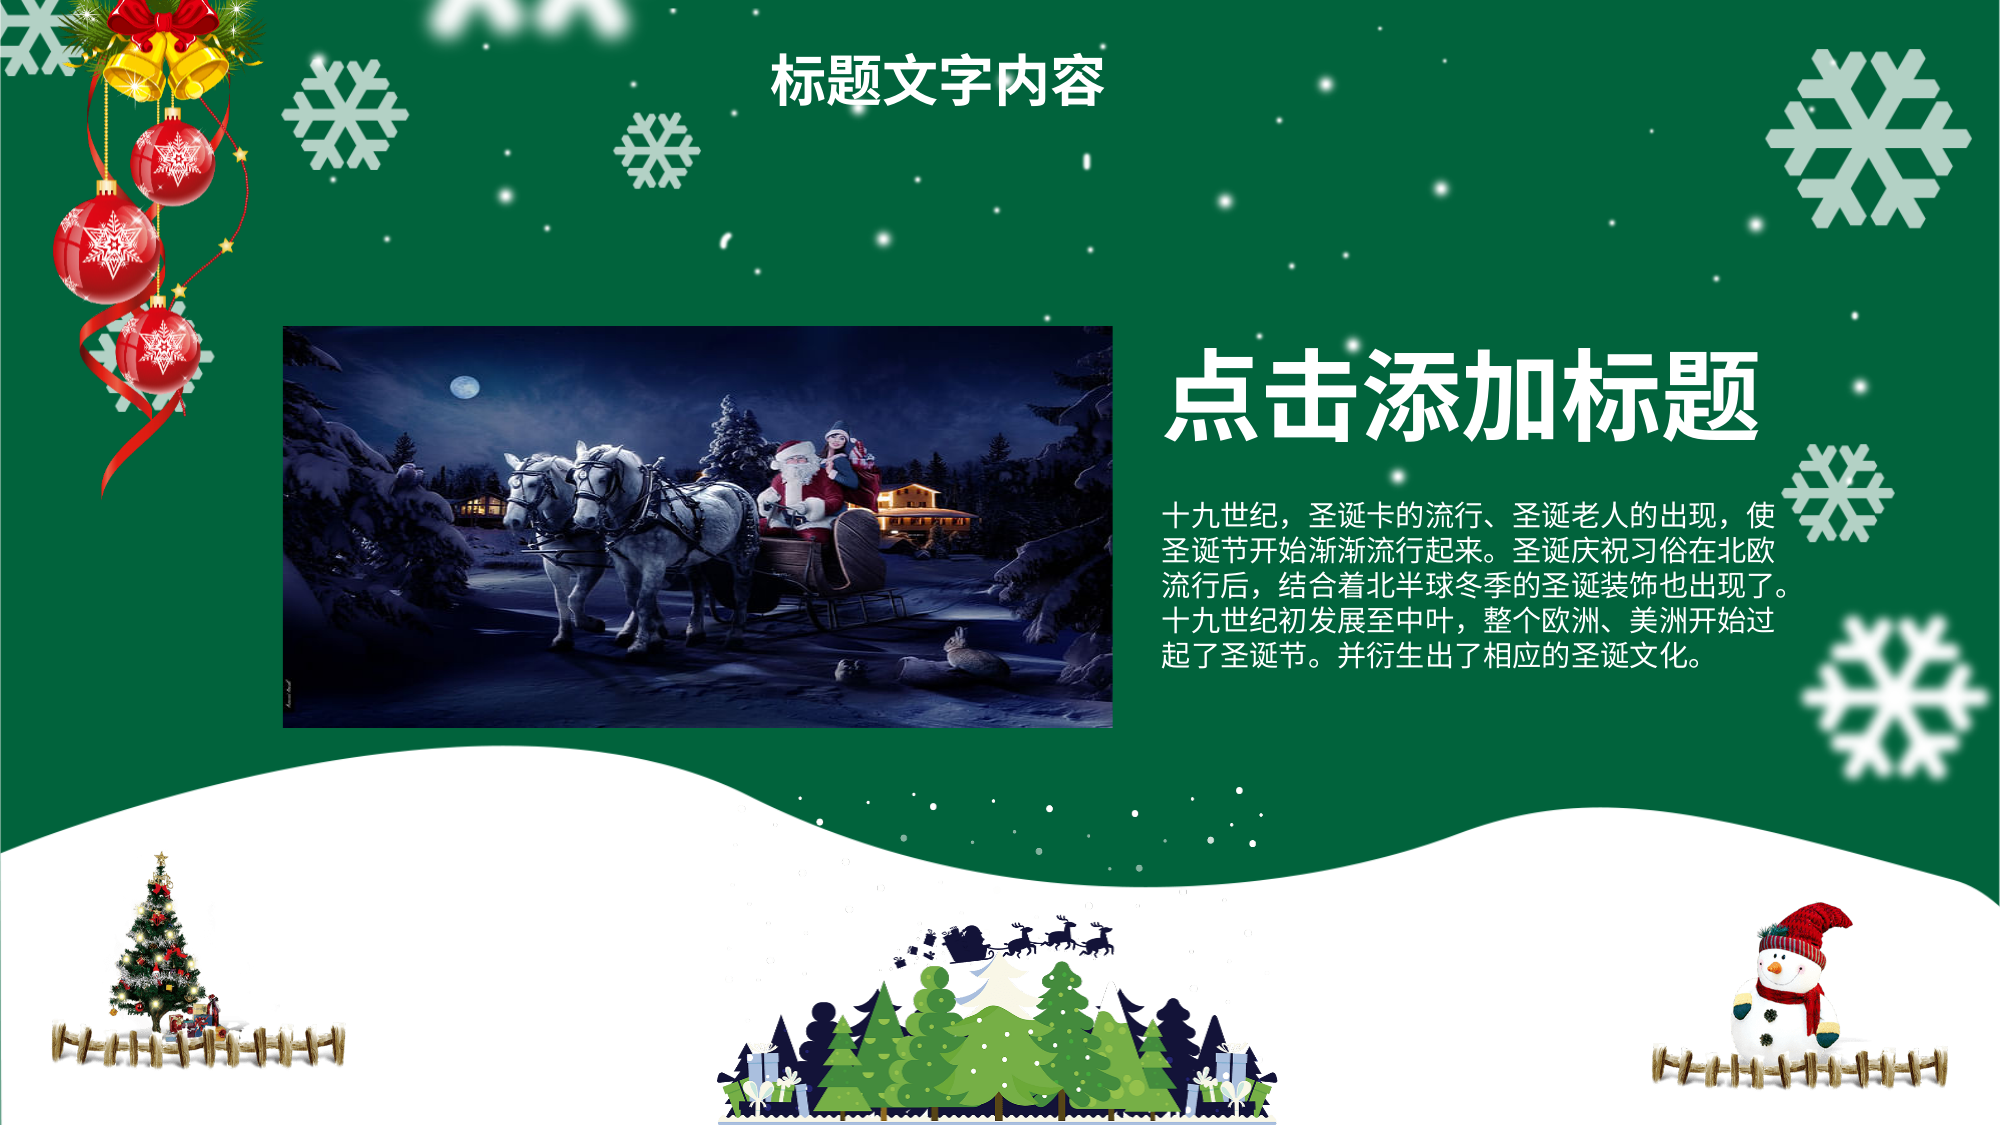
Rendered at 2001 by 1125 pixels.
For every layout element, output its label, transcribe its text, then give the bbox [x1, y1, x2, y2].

text_box 十九世纪，圣诞卡的流行、圣诞老人的出现，使圣诞节开始渐渐流行起来。圣诞庆祝习俗在北欧流行后，结合着北半球冬季的圣诞装饰也出现了。十九世纪初发展至中叶，整个欧洲、美洲开始过起了圣诞节。并衍生出了相应的圣诞文化。 [1147, 490, 1802, 680]
text_box 标题文字内容 [38, 37, 50, 121]
text_box 标题文字内容 [283, 37, 1839, 121]
text_box 点击添加标题 [1147, 326, 1878, 461]
text_box [282, 326, 1114, 728]
picture [0, 0, 2000, 1125]
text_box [50, 0, 283, 505]
